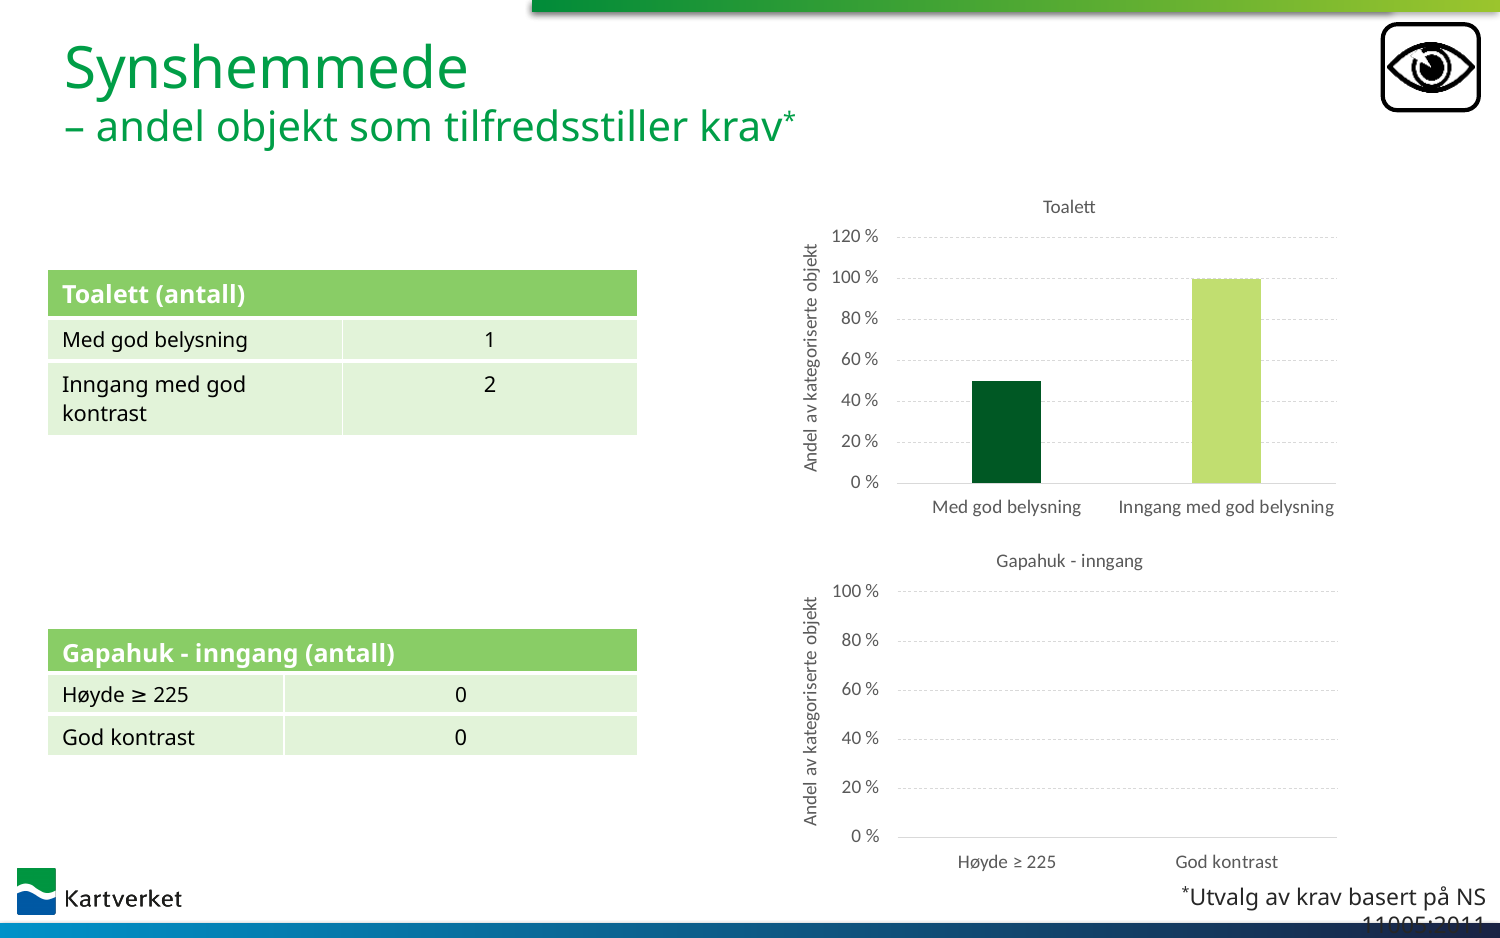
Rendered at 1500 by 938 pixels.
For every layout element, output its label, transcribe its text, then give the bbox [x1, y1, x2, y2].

table_header Toalett (antall) [48, 270, 637, 316]
table_cell 0 [285, 716, 637, 755]
text_box Synshemmede – andel objekt som tilfredsstiller krav* [49, 24, 1431, 158]
table_cell Inngang med god kontrast [48, 363, 342, 435]
table_cell Med god belysning [48, 320, 342, 359]
picture [791, 187, 1347, 526]
text_box *Utvalg av krav basert på NS 11005:2011 [1068, 873, 1500, 938]
table_header Gapahuk - inngang (antall) [48, 629, 637, 671]
table_cell 2 [343, 363, 637, 435]
table_cell God kontrast [48, 716, 283, 755]
table_cell Høyde ≥ 225 [48, 675, 283, 712]
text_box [1382, 24, 1480, 111]
table_cell 1 [343, 320, 637, 359]
picture [791, 541, 1348, 880]
table_cell 0 [285, 675, 637, 712]
